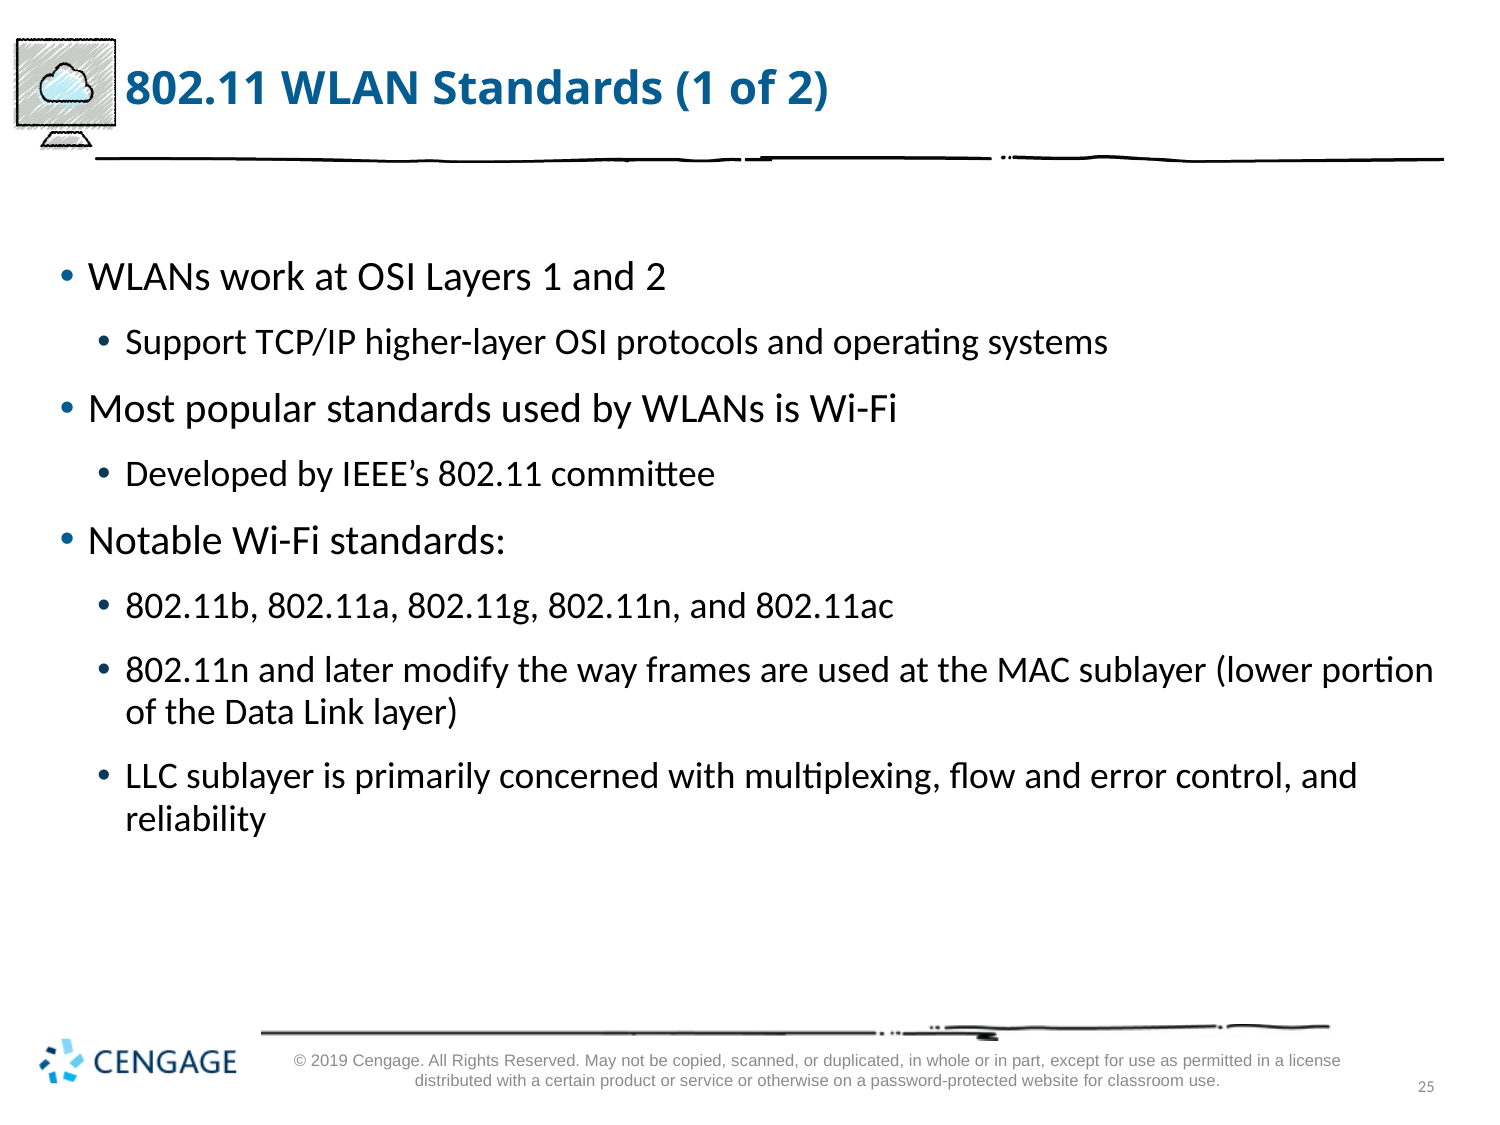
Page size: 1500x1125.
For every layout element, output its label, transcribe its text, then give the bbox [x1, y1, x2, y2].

picture [95, 155, 1444, 163]
picture [261, 1024, 1331, 1041]
list W LANs work at O S I Layers 1 and 2 Support T C P/I P higher-layer O S I protocols and operating systems Most popular standards used by W LANs is Wi-Fi Developed by I E E E’s 802.11 committee Notable Wi-Fi standards: 802.11b, 802.11a, 802.11g, 802.11n, and 802.11ac 802.11n and later modify the way frames are used at the MAC sublayer (lower portion of the Data Link layer) L L C sublayer is primarily concerned with multiplexing, flow and error control, and reliability [59, 252, 1441, 846]
picture [19, 1025, 249, 1096]
picture [13, 36, 117, 151]
title 802.11 W LAN Standards (1 of 2) [125, 66, 1442, 116]
footer © 2019 Cengage. All Rights Reserved. May not be copied, scanned, or duplicated, in whole or in part, except for use as permitted in a license distributed with a certain product or service or otherwise on a password-protected website for classroom use. [262, 1050, 1375, 1091]
